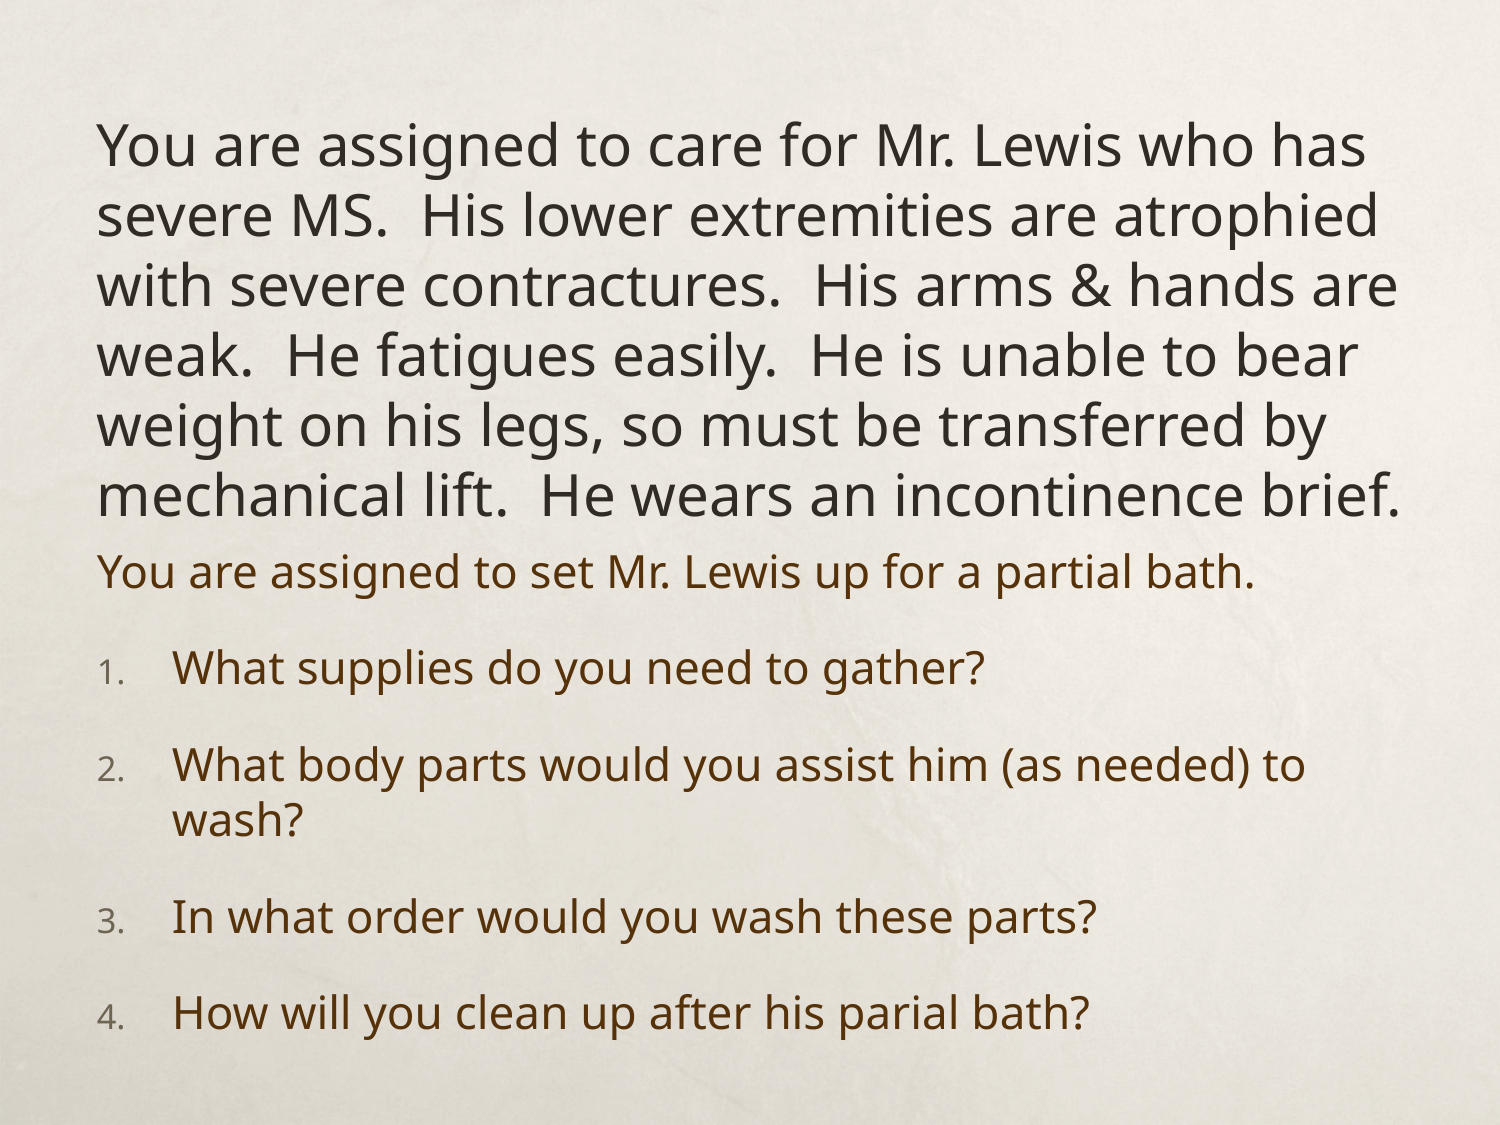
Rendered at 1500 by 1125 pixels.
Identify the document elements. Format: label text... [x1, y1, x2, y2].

list You are assigned to set Mr. Lewis up for a partial bath. What supplies do you need to gather? What body parts would you assist him (as needed) to wash? In what order would you wash these parts? How will you clean up after his parial bath? [81, 535, 1419, 1059]
title You are assigned to care for Mr. Lewis who has severe MS. His lower extremities are atrophied with severe contractures. His arms & hands are weak. He fatigues easily. He is unable to bear weight on his legs, so must be transferred by mechanical lift. He wears an incontinence brief. [81, 15, 1419, 535]
